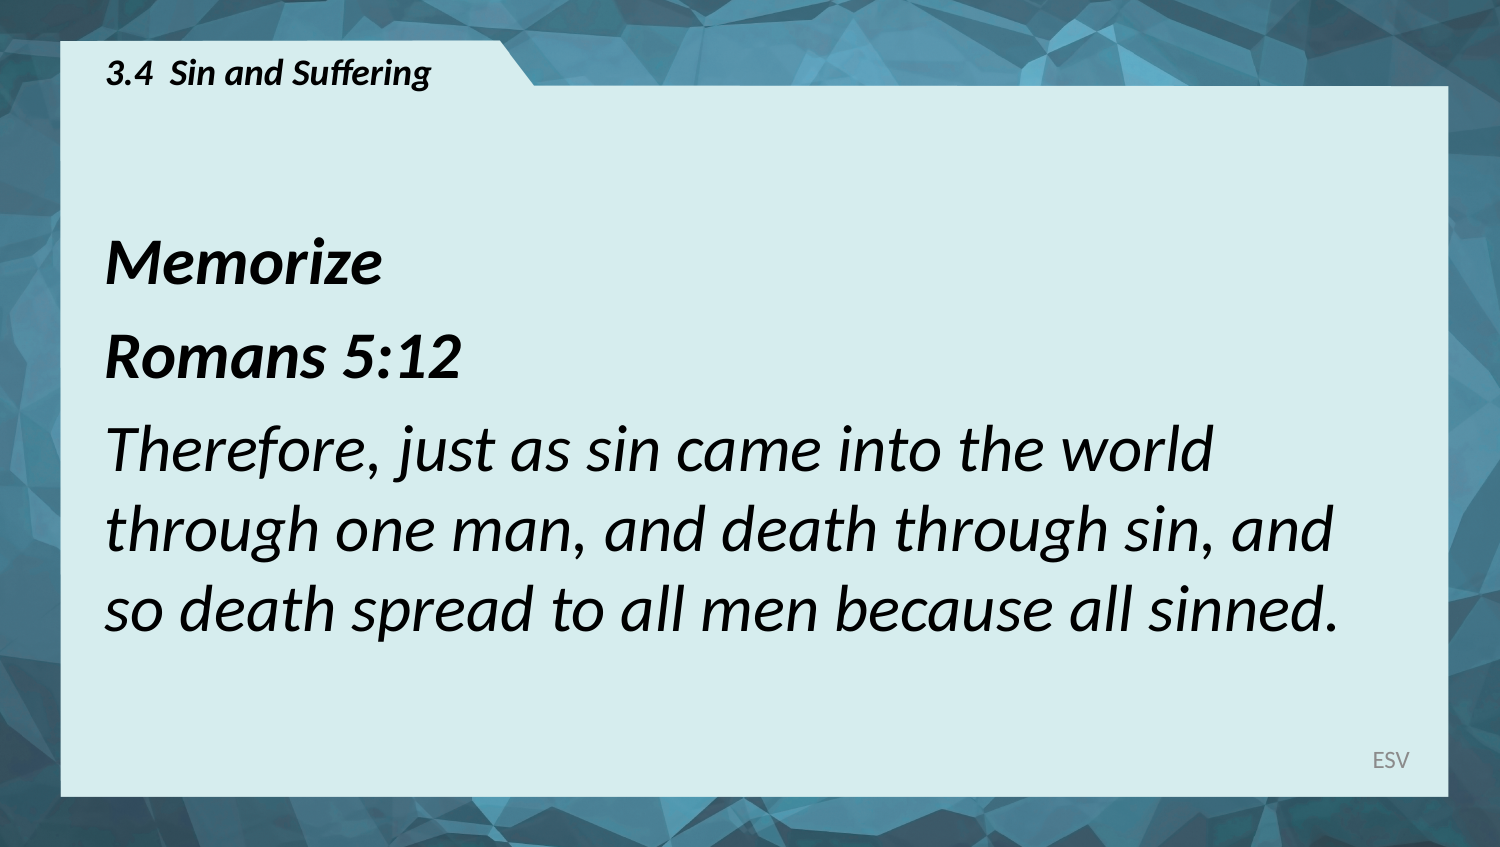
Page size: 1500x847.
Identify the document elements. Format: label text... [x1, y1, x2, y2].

title 3.4 Sin and Suffering [89, 33, 1420, 108]
footer ESV [950, 736, 1425, 782]
list Memorize Romans 5:12 Therefore, just as sin came into the world through one man, and death through sin, and so death spread to all men because all sinned. [89, 141, 1403, 722]
picture [0, 0, 1500, 847]
